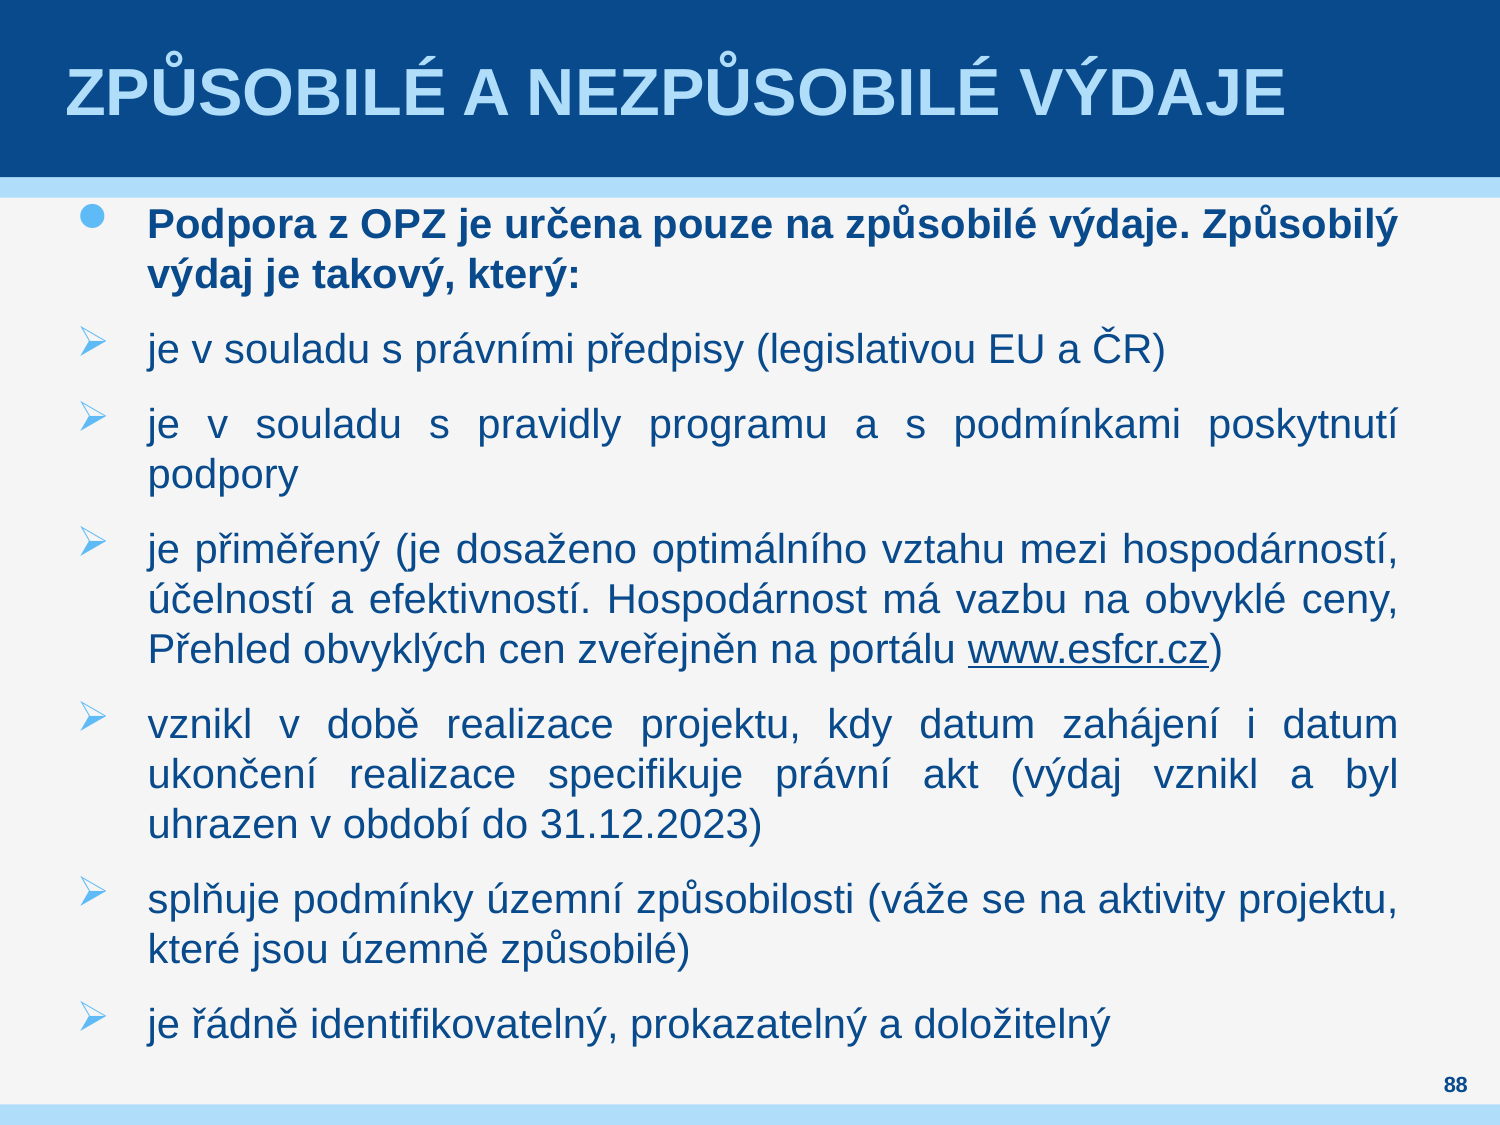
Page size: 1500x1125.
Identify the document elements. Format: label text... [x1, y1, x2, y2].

title Způsobilé a nezpůsobilé výdaje [59, 0, 1441, 178]
slide_number 88 [1417, 1068, 1495, 1099]
list Podpora z OPZ je určena pouze na způsobilé výdaje. Způsobilý výdaj je takový, který: je v souladu s právními předpisy (legislativou EU a ČR) je v souladu s pravidly programu a s podmínkami poskytnutí podpory je přiměřený (je dosaženo optimálního vztahu mezi hospodárností, účelností a efektivností. Hospodárnost má vazbu na obvyklé ceny, Přehled obvyklých cen zveřejněn na portálu www.esfcr.cz) vznikl v době realizace projektu, kdy datum zahájení i datum ukončení realizace specifikuje právní akt (výdaj vznikl a byl uhrazen v období do 31.12.2023) splňuje podmínky územní způsobilosti (váže se na aktivity projektu, které jsou územně způsobilé) je řádně identifikovatelný, prokazatelný a doložitelný [76, 196, 1400, 1059]
